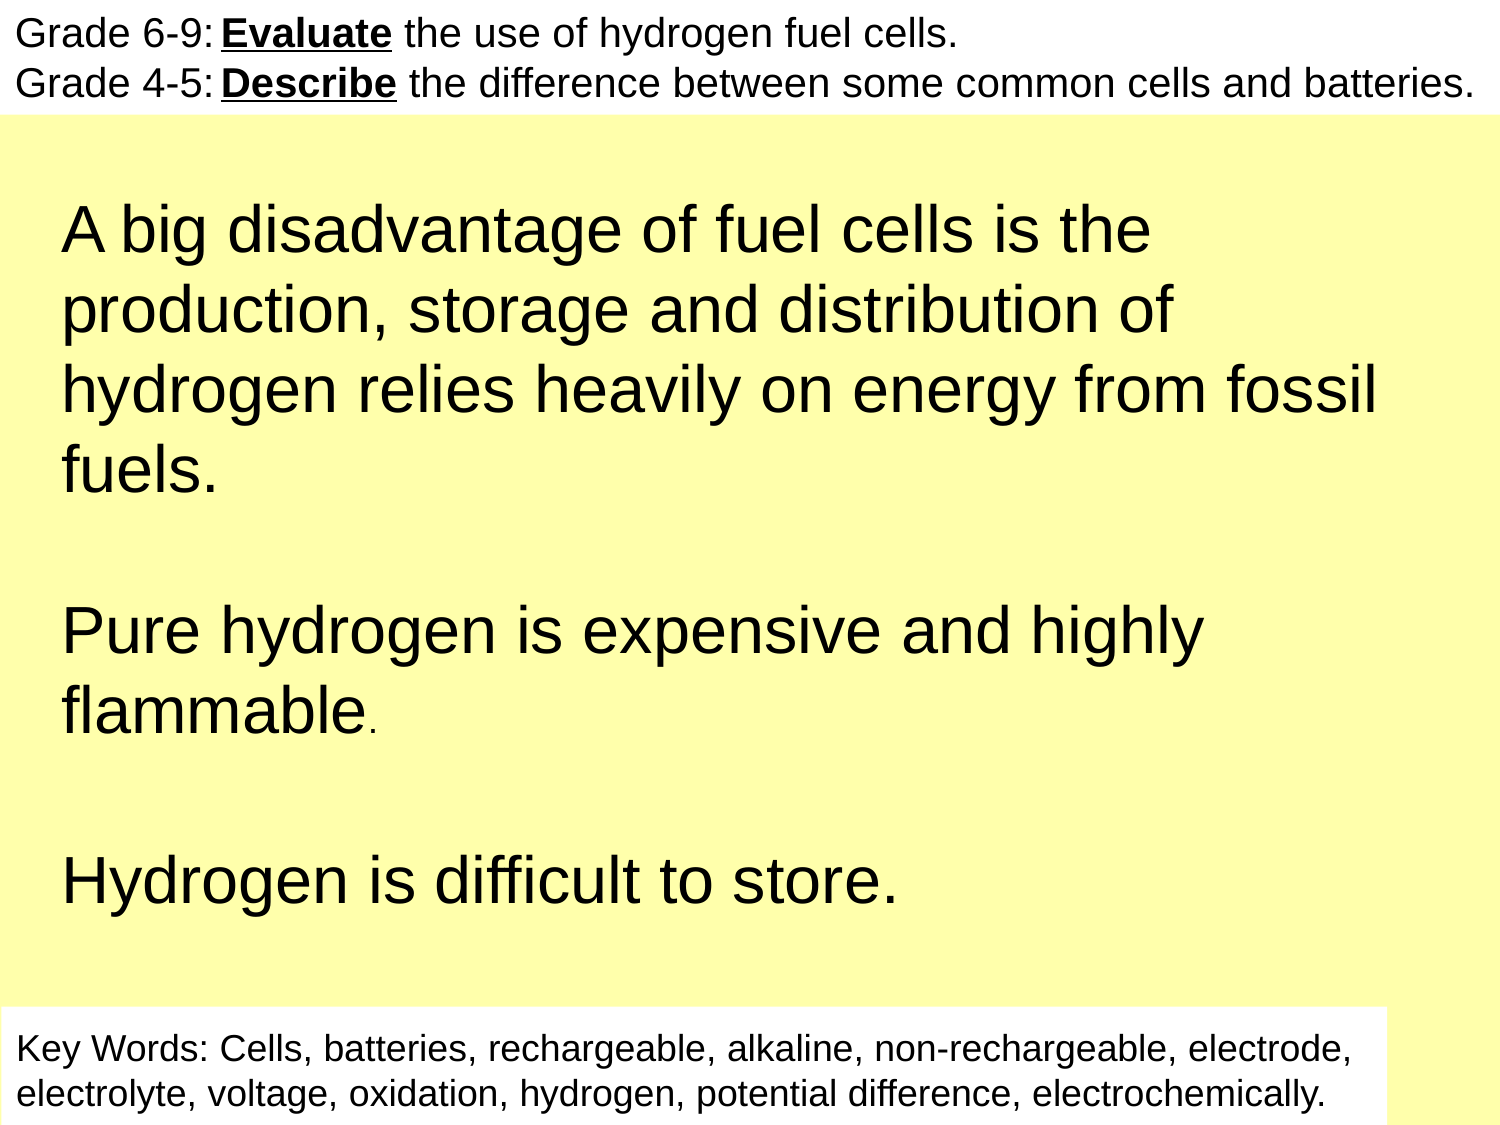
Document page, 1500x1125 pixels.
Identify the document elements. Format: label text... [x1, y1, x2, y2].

text_box Key Words: Cells, batteries, rechargeable, alkaline, non-rechargeable, electrode, electrolyte, voltage, oxidation, hydrogen, potential difference, electrochemically. [1, 1006, 1388, 1125]
text_box Pure hydrogen is expensive and highly flammable. Hydrogen is difficult to store. [46, 579, 1287, 925]
text_box A big disadvantage of fuel cells is the production, storage and distribution of hydrogen relies heavily on energy from fossil fuels. [46, 178, 1454, 514]
text_box Grade 6-9: Evaluate the use of hydrogen fuel cells. Grade 4-5: Describe the difference between some common cells and batteries. [0, 0, 1500, 114]
